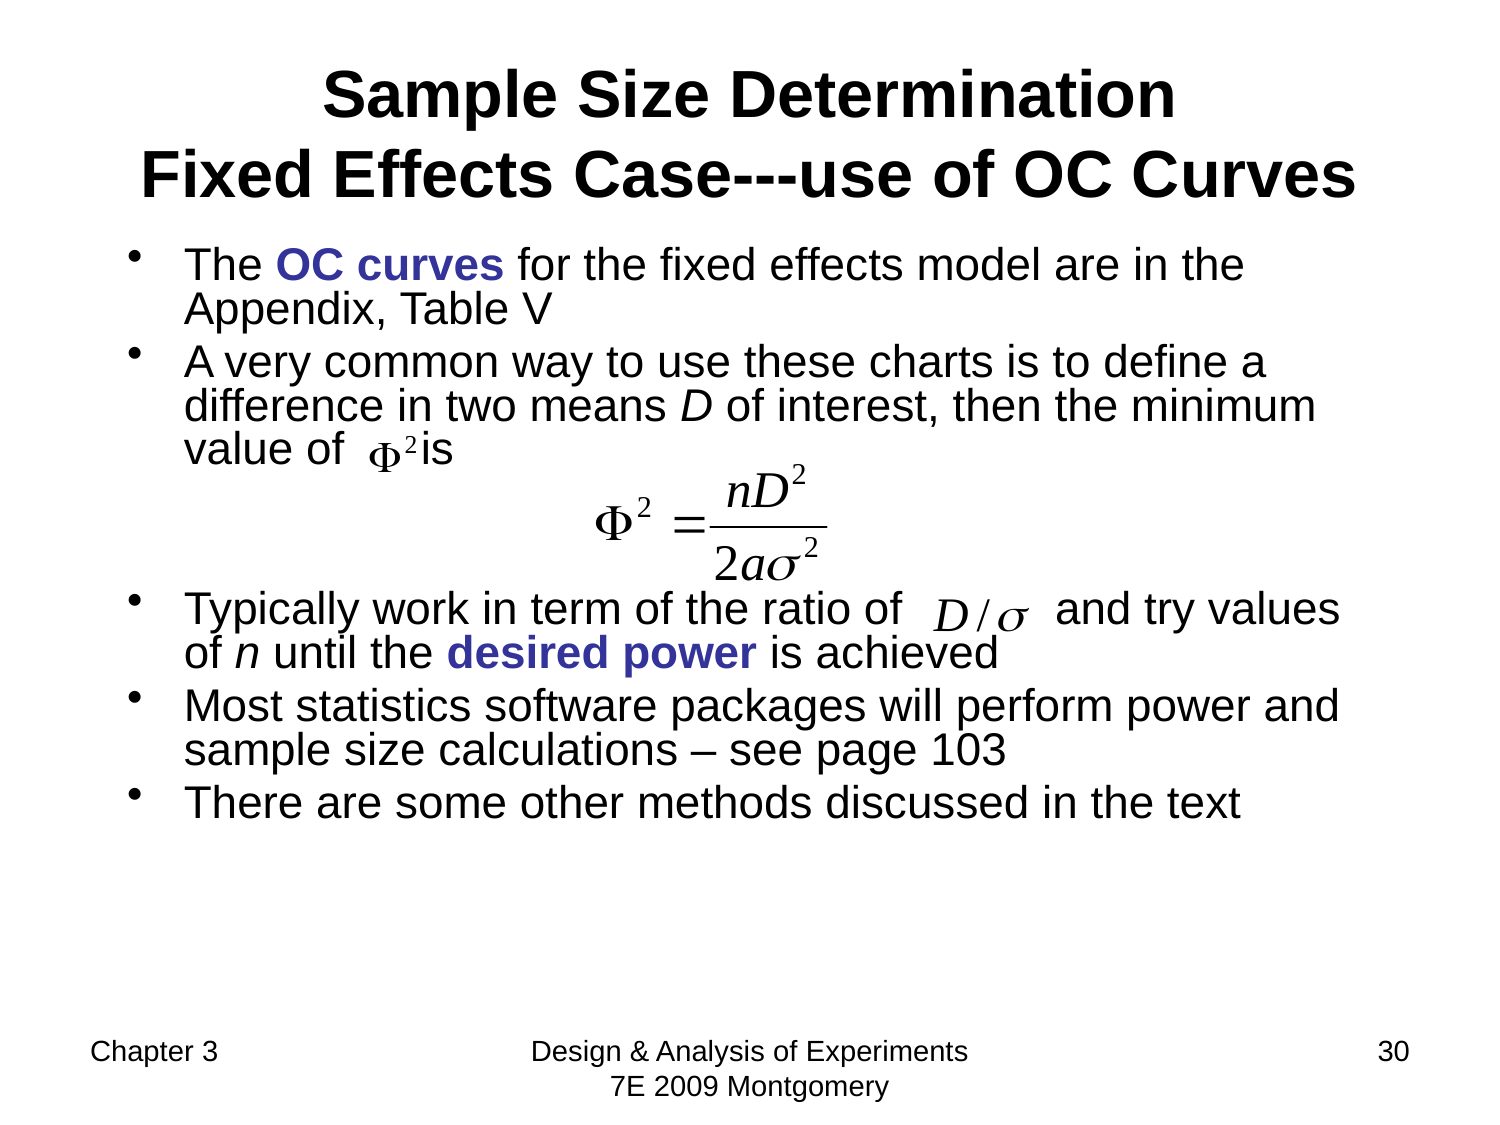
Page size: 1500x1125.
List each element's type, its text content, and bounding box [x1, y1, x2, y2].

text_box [587, 449, 838, 593]
title Sample Size Determination Fixed Effects Case---use of OC Curves [112, 37, 1388, 226]
slide_number 30 [1074, 1024, 1426, 1103]
list The OC curves for the fixed effects model are in the Appendix, Table V A very common way to use these charts is to define a difference in two means D of interest, then the minimum value of is Typically work in term of the ratio of and try values of n until the desired power is achieved Most statistics software packages will perform power and sample size calculations – see page 103 There are some other methods discussed in the text [112, 237, 1388, 913]
slide_number Chapter 3 [74, 1024, 426, 1103]
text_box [924, 587, 1038, 644]
footer Design & Analysis of Experiments 7E 2009 Montgomery [512, 1024, 988, 1103]
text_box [362, 424, 426, 481]
